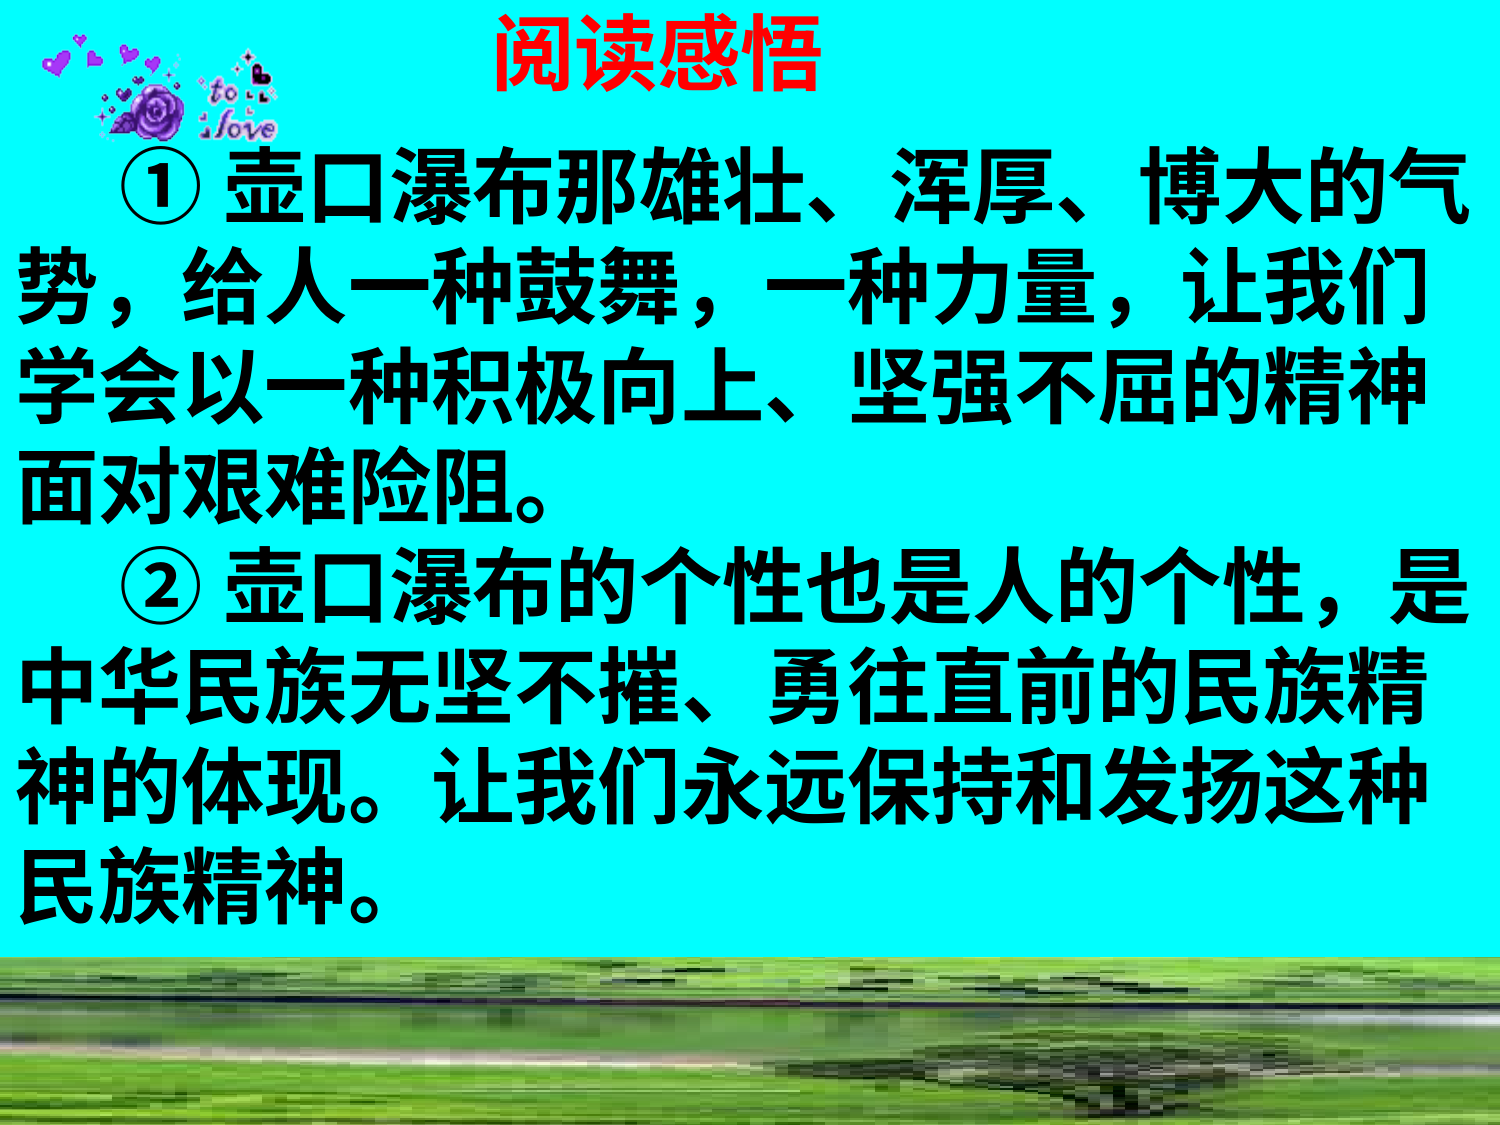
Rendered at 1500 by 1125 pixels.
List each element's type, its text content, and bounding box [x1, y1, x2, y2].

picture [0, 0, 325, 172]
text_box 阅读感悟 [325, 0, 1500, 126]
picture [0, 957, 1500, 1125]
text_box ①壶口瀑布那雄壮、浑厚、博大的气势，给人一种鼓舞，一种力量，让我们学会以一种积极向上、坚强不屈的精神面对艰难险阻。 ②壶口瀑布的个性也是人的个性，是中华民族无坚不摧、勇往直前的民族精神的体现。让我们永远保持和发扬这种民族精神。 [0, 126, 1500, 942]
